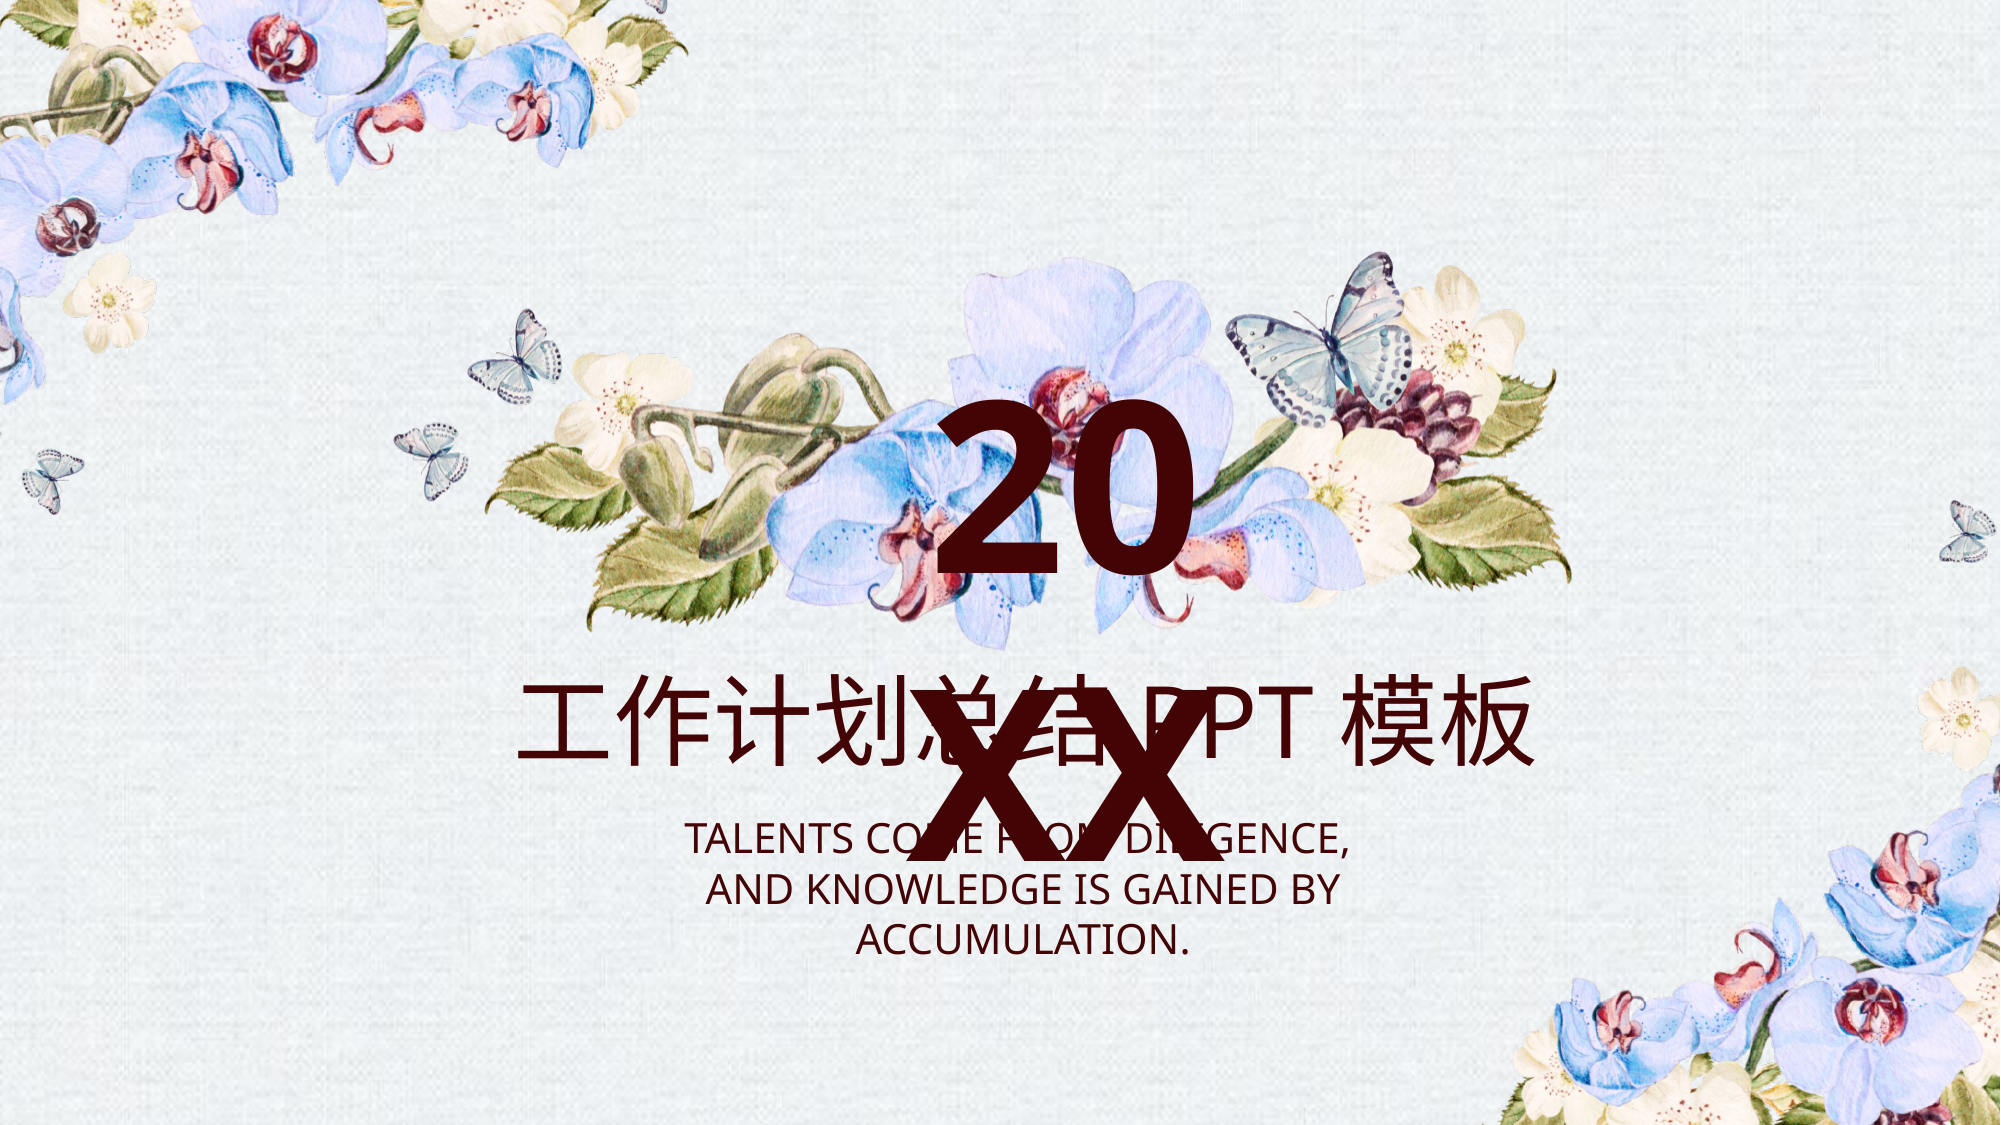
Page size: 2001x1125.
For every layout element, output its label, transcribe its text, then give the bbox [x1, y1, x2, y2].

text_box 工作计划总结PPT模板 [1286, 697, 1369, 787]
text_box 工作计划总结PPT模板 [456, 697, 846, 787]
text_box TALENTS COME FROM DILIGENCE, AND KNOWLEDGE IS GAINED BY ACCUMULATION. [623, 804, 1418, 970]
text_box 20XX [846, 697, 1286, 917]
picture [0, 0, 2001, 1125]
